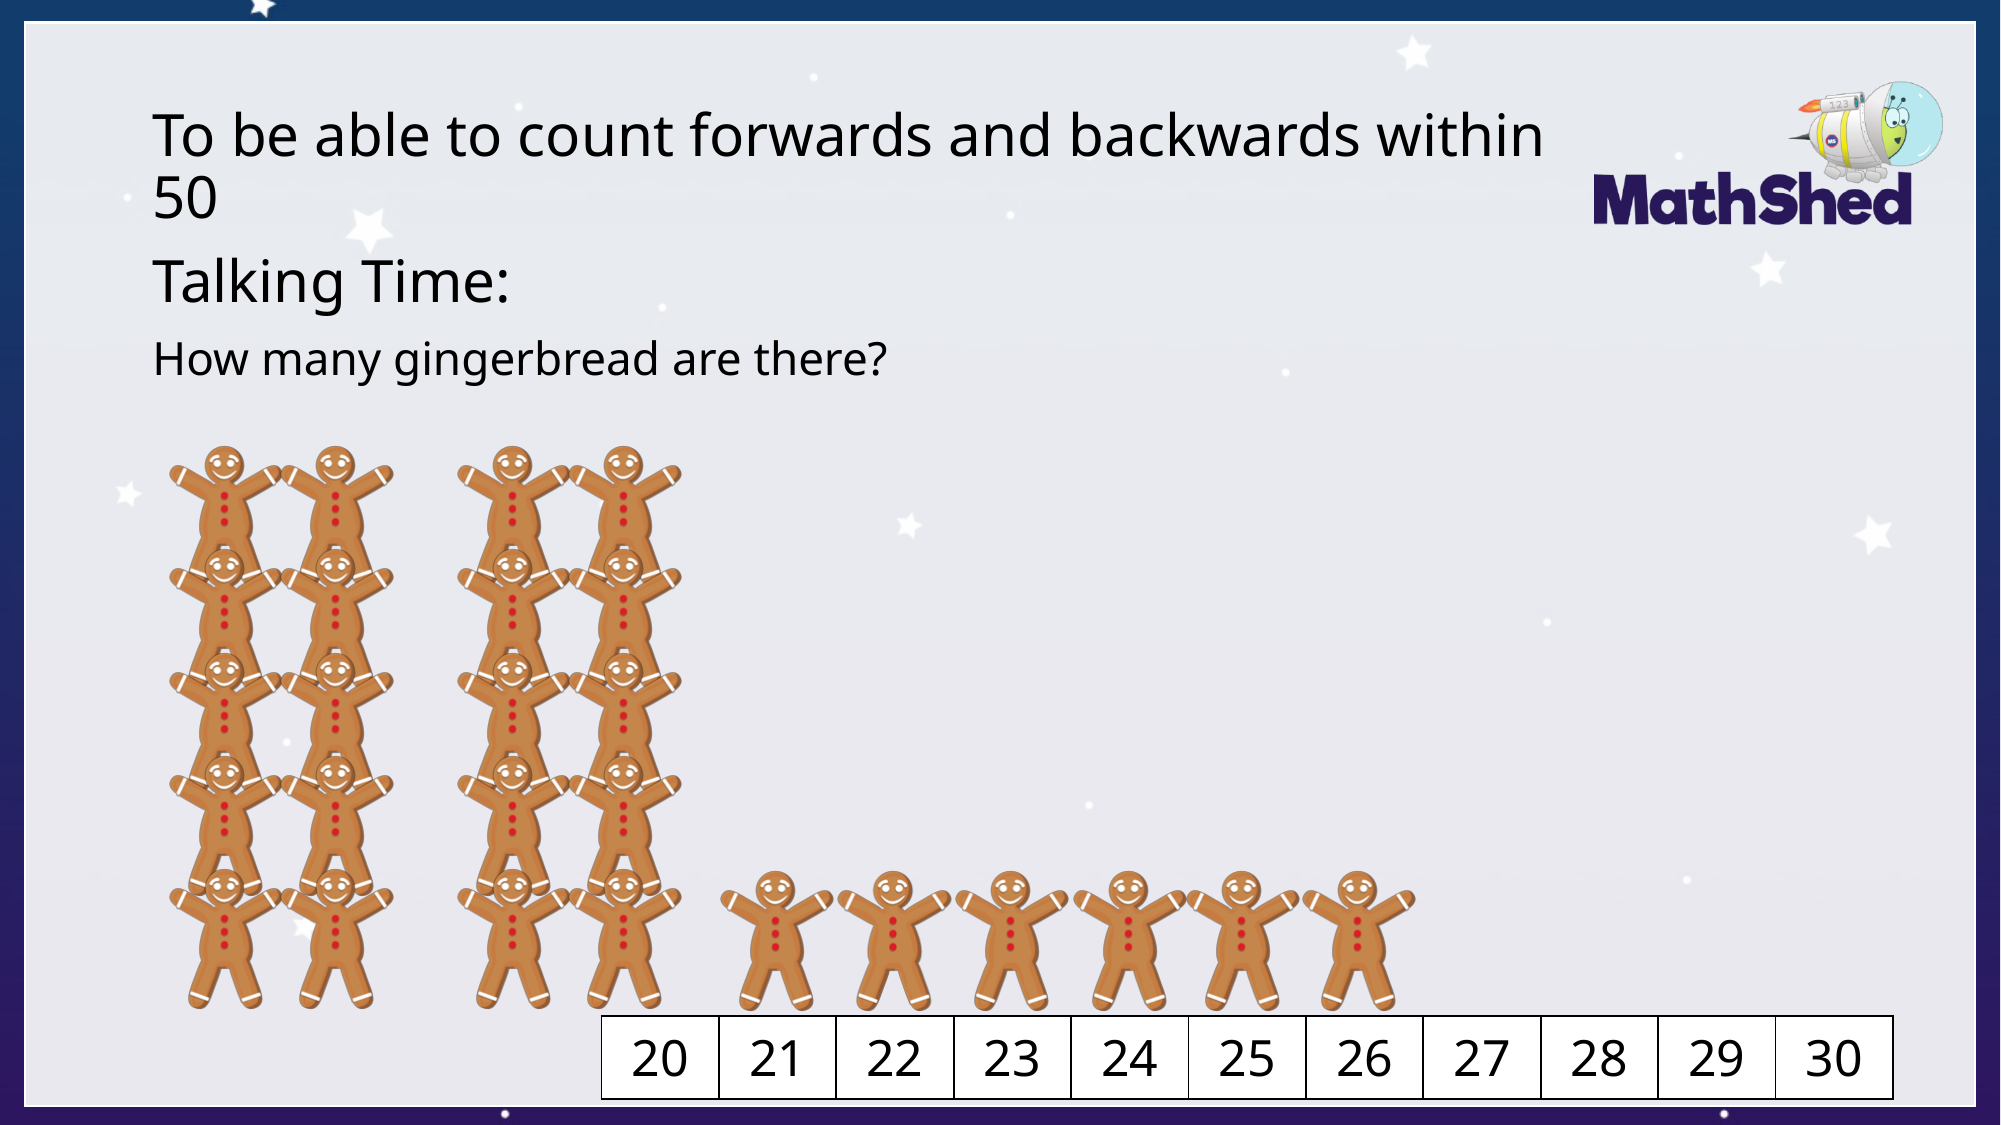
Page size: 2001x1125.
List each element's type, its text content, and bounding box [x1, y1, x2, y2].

table_header 29 [1659, 1017, 1775, 1098]
table_header 26 [1307, 1030, 1422, 1098]
table_header 27 [1424, 1017, 1540, 1098]
table_header 20 [602, 1028, 718, 1098]
table_header 25 [1189, 1030, 1305, 1098]
table_header 23 [955, 1030, 1070, 1098]
table_header 30 [1776, 1017, 1892, 1098]
list Talking Time: How many gingerbread are there? [137, 244, 1863, 959]
table_header 22 [837, 1030, 953, 1098]
table_header 24 [1072, 1030, 1188, 1098]
title To be able to count forwards and backwards within 50 [137, 59, 1578, 244]
picture [0, 0, 2001, 1125]
table_header 21 [720, 1030, 835, 1098]
table_header 28 [1542, 1017, 1657, 1098]
